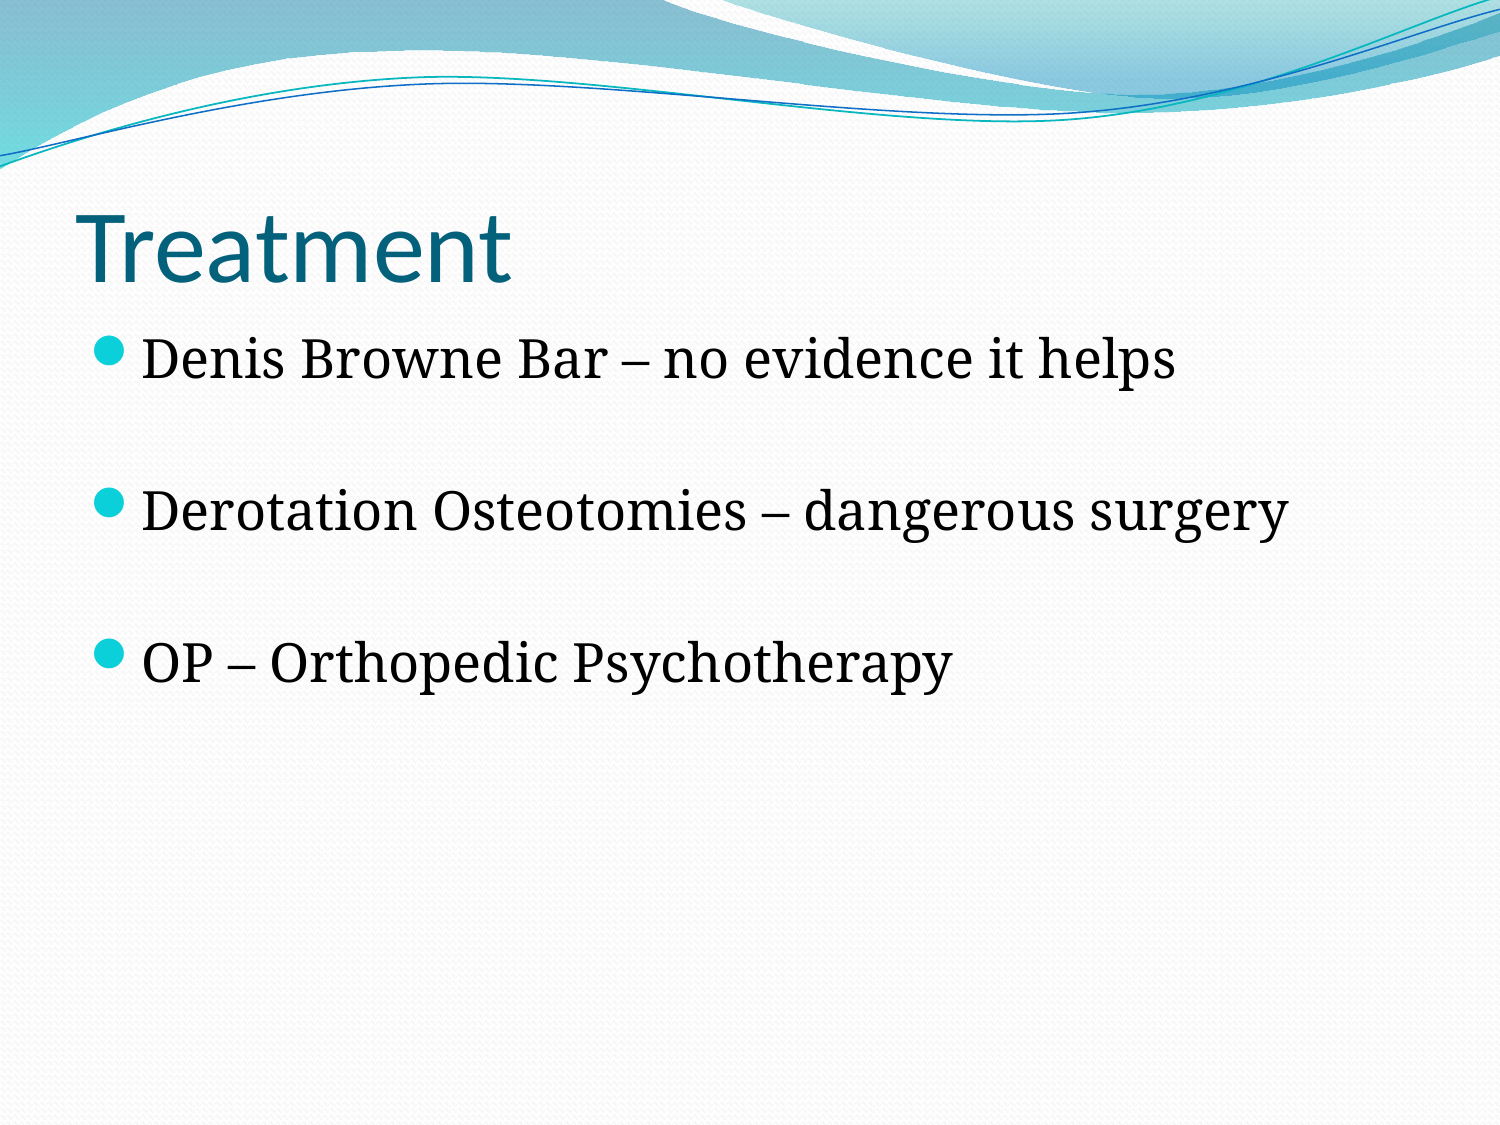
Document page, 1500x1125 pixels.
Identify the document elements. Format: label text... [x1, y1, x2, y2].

title Treatment [75, 115, 1425, 303]
list Denis Browne Bar – no evidence it helps Derotation Osteotomies – dangerous surgery OP – Orthopedic Psychotherapy [75, 317, 1425, 1038]
